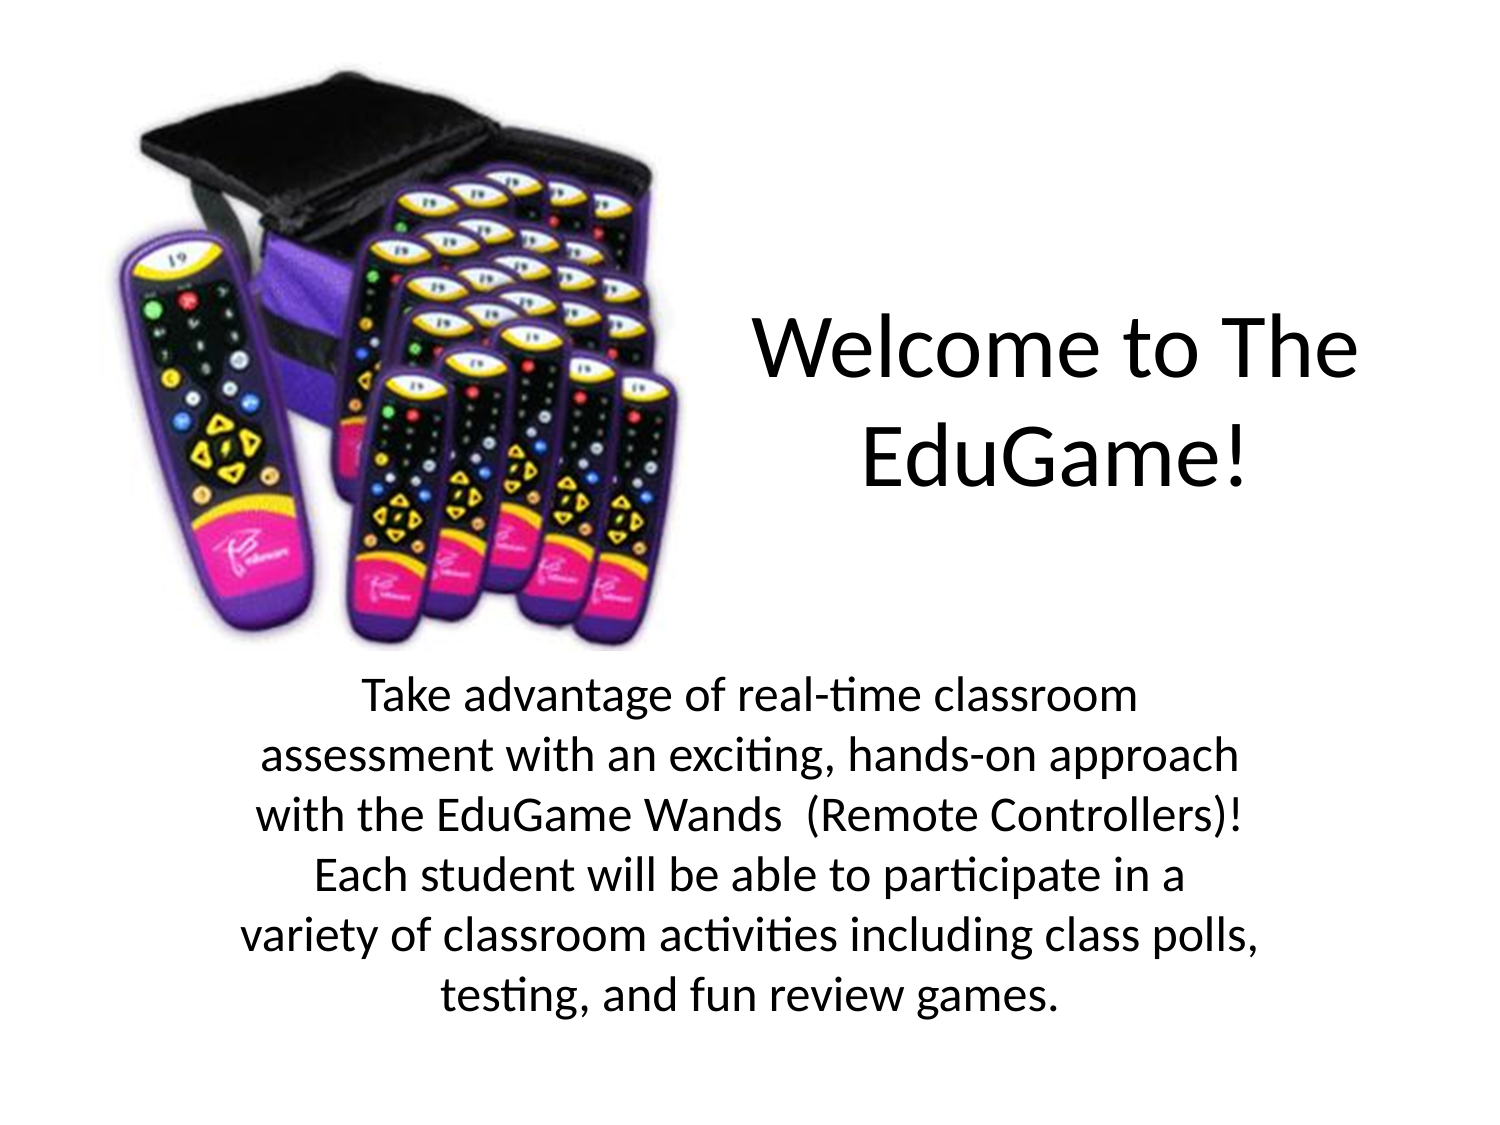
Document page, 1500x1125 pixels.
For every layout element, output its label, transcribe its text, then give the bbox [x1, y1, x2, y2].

picture [99, 62, 688, 651]
title Welcome to The EduGame! [725, 200, 1388, 591]
subtitle Take advantage of real-time classroom assessment with an exciting, hands-on approach with the EduGame Wands (Remote Controllers)! Each student will be able to participate in a variety of classroom activities including class polls, testing, and fun review games. [225, 654, 1275, 942]
